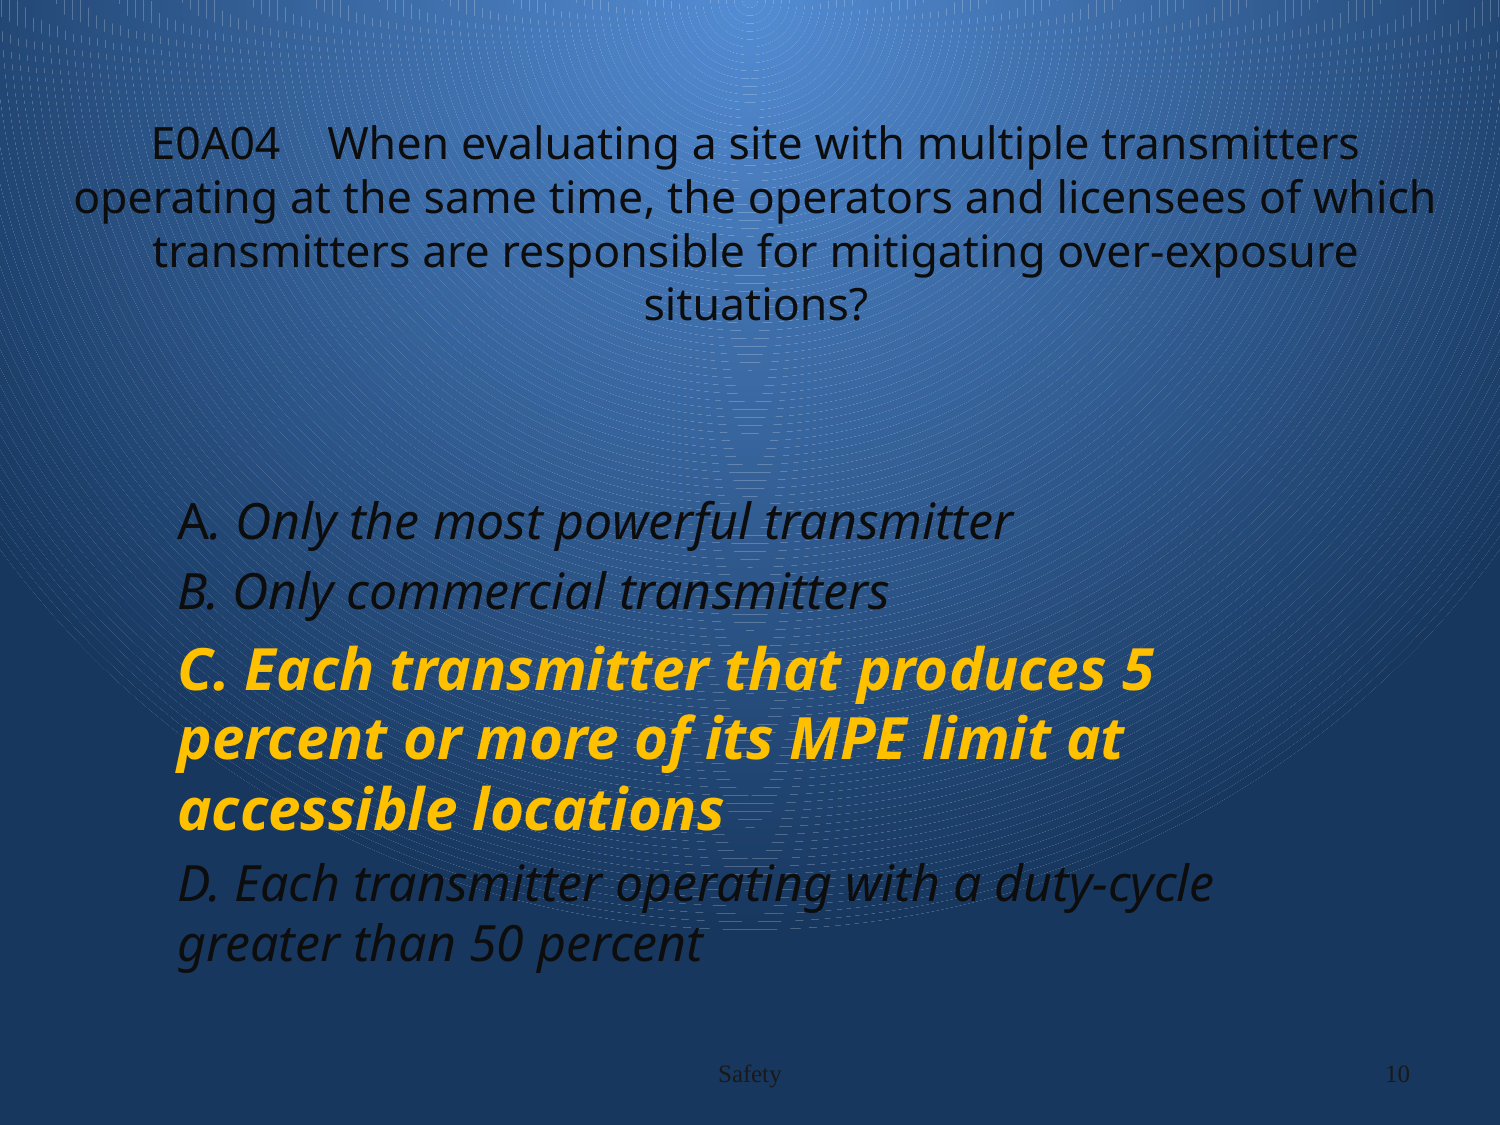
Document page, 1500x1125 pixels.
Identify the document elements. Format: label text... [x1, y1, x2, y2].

footer Safety [512, 1042, 988, 1103]
slide_number 10 [1074, 1042, 1425, 1103]
title E0A04 When evaluating a site with multiple transmitters operating at the same time, the operators and licensees of which transmitters are responsible for mitigating over-exposure situations? [50, 0, 1463, 338]
subtitle A. Only the most powerful transmitter B. Only commercial transmitters C. Each transmitter that produces 5 percent or more of its MPE limit at accessible locations D. Each transmitter operating with a duty-cycle greater than 50 percent [162, 412, 1375, 1013]
